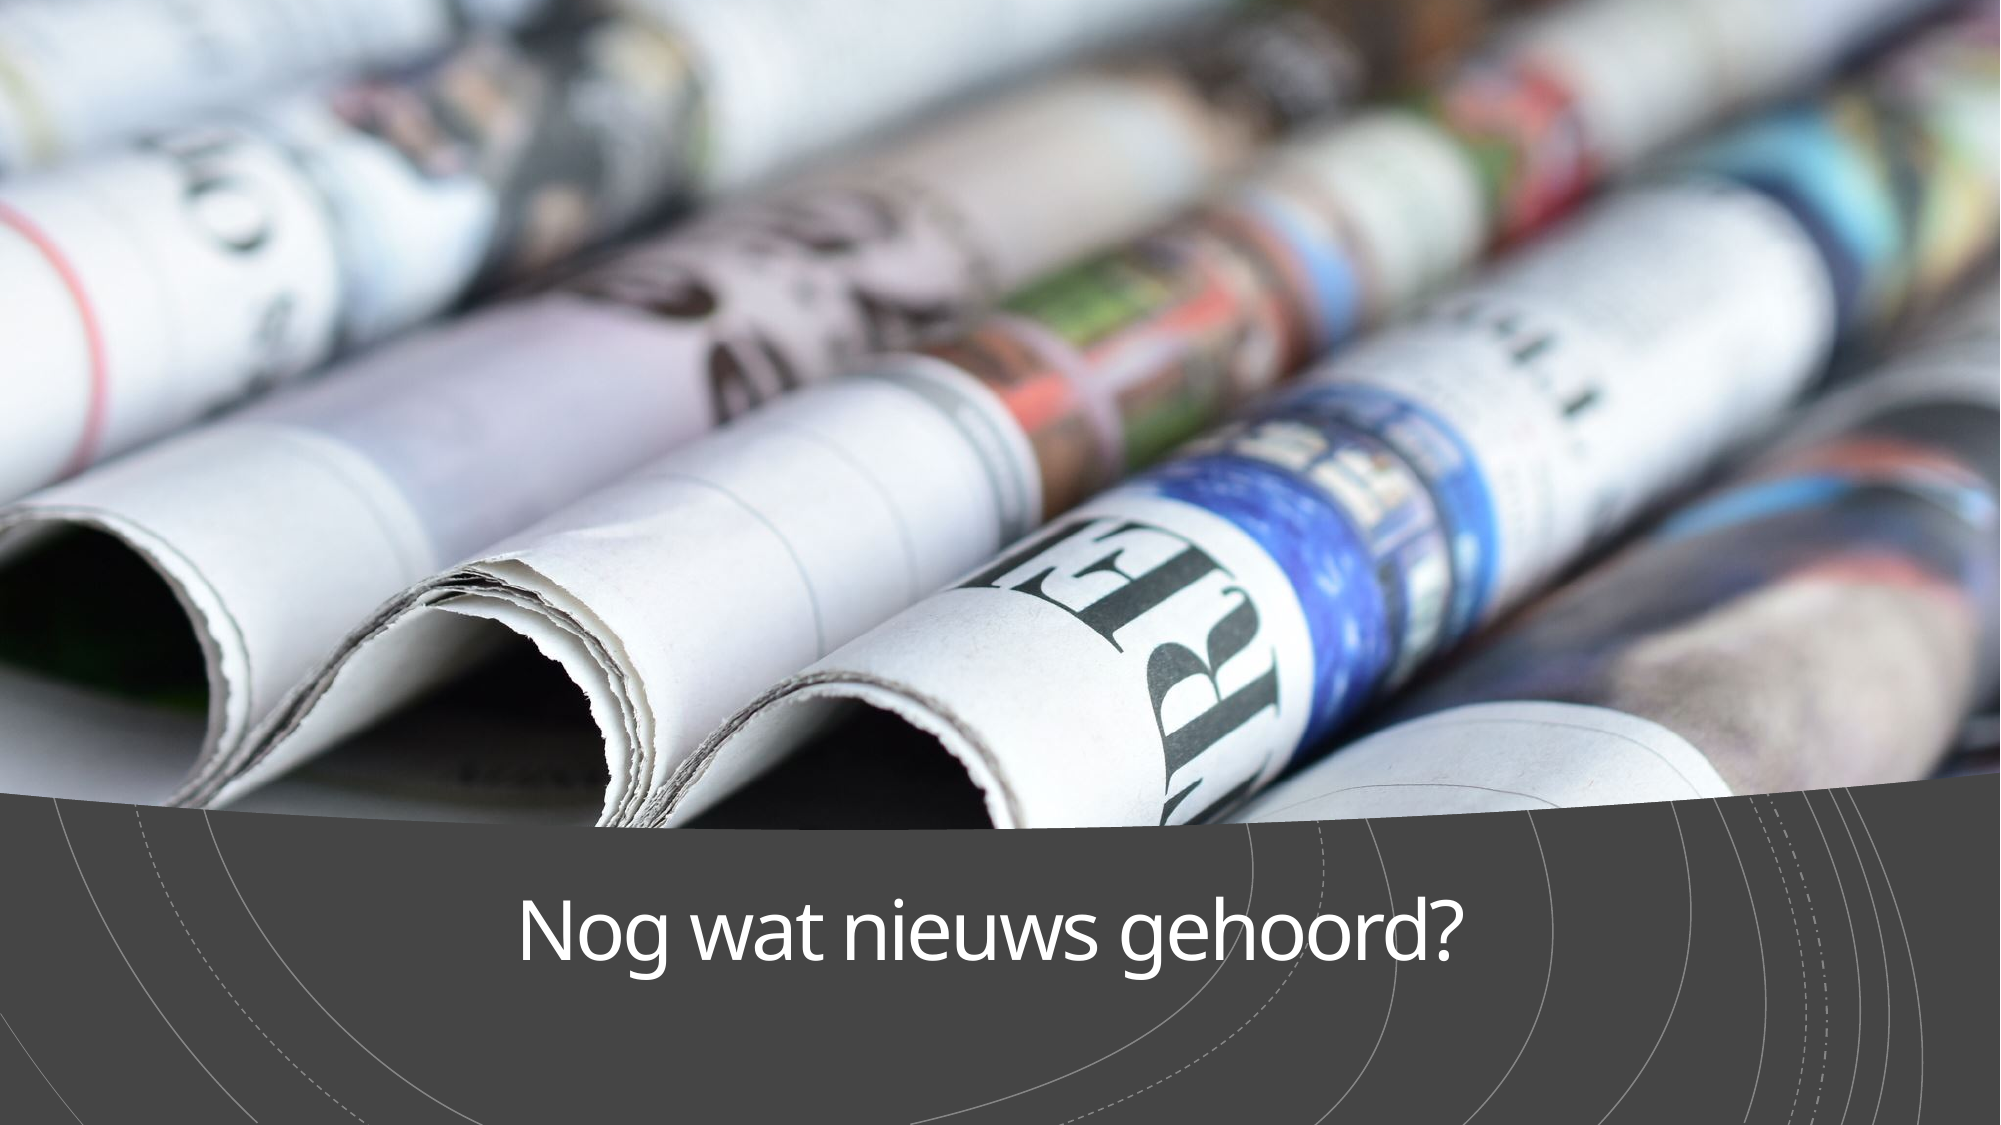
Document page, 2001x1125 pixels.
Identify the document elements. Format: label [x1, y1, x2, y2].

text_box [0, 831, 2000, 1125]
picture [0, 0, 2000, 831]
